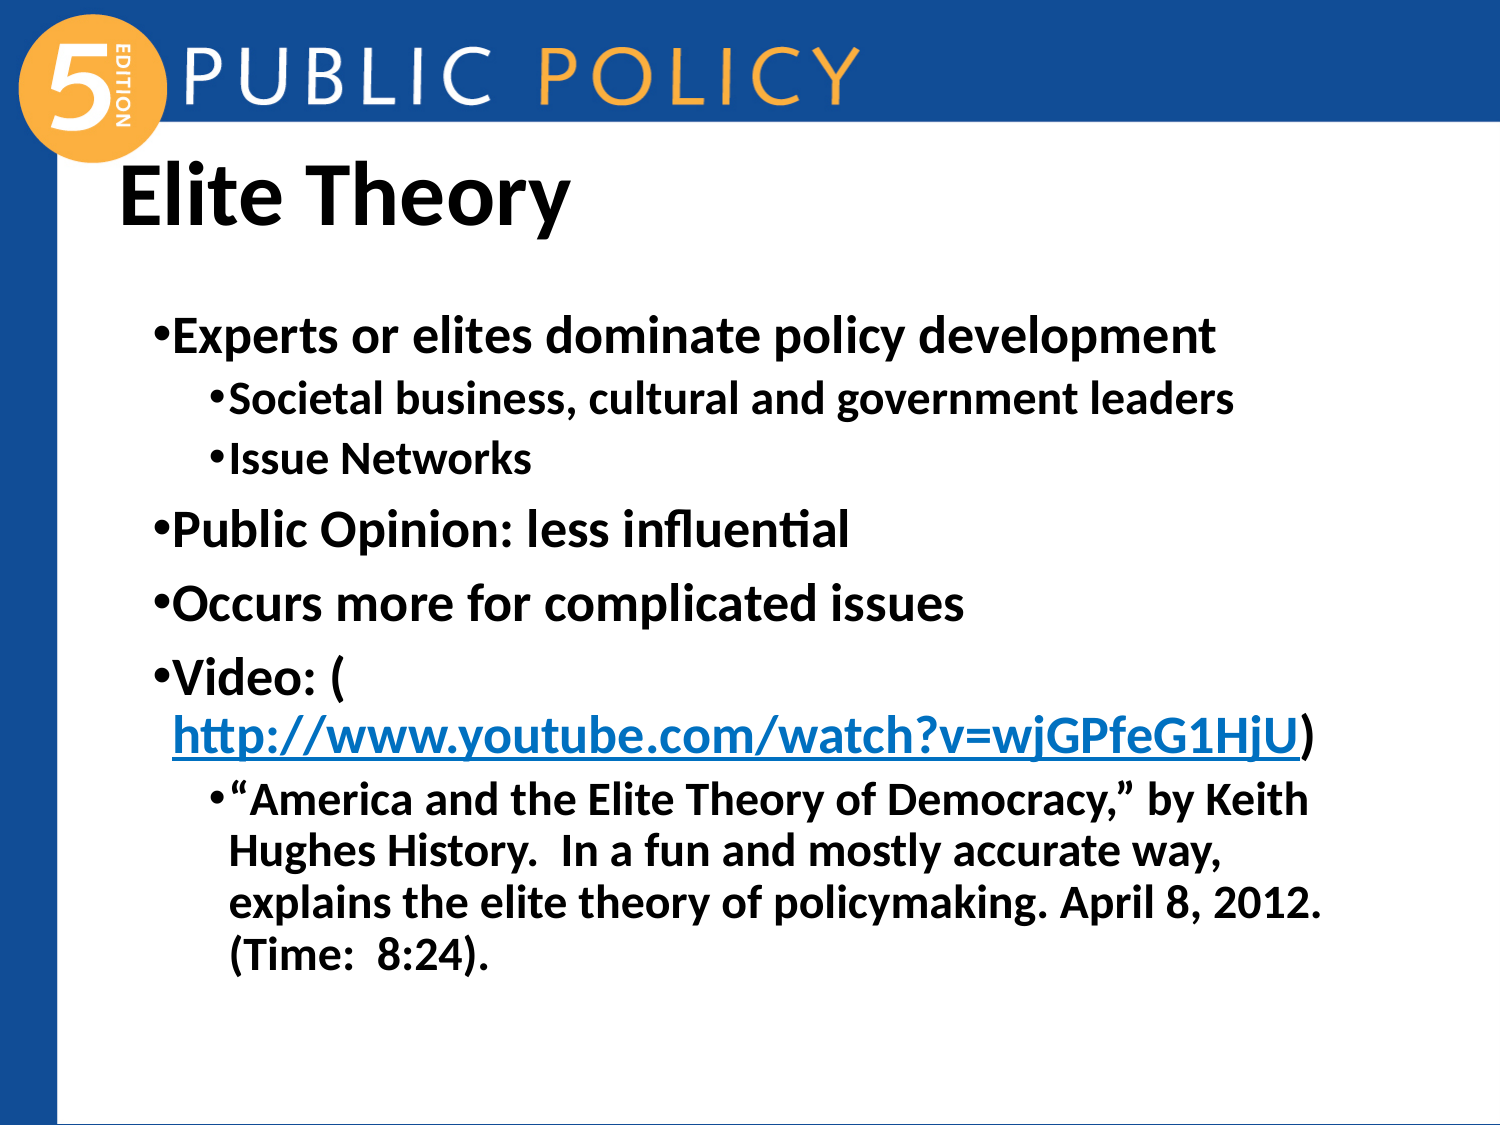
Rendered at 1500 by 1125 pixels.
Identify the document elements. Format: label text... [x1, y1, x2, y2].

list Experts or elites dominate policy development Societal business, cultural and government leaders Issue Networks Public Opinion: less influential Occurs more for complicated issues Video: (http://www.youtube.com/watch?v=wjGPfeG1HjU) “America and the Elite Theory of Democracy,” by Keith Hughes History. In a fun and mostly accurate way, explains the elite theory of policymaking. April 8, 2012. (Time: 8:24). [137, 299, 1397, 1014]
title Elite Theory [103, 87, 1397, 305]
picture [0, 0, 1500, 1125]
